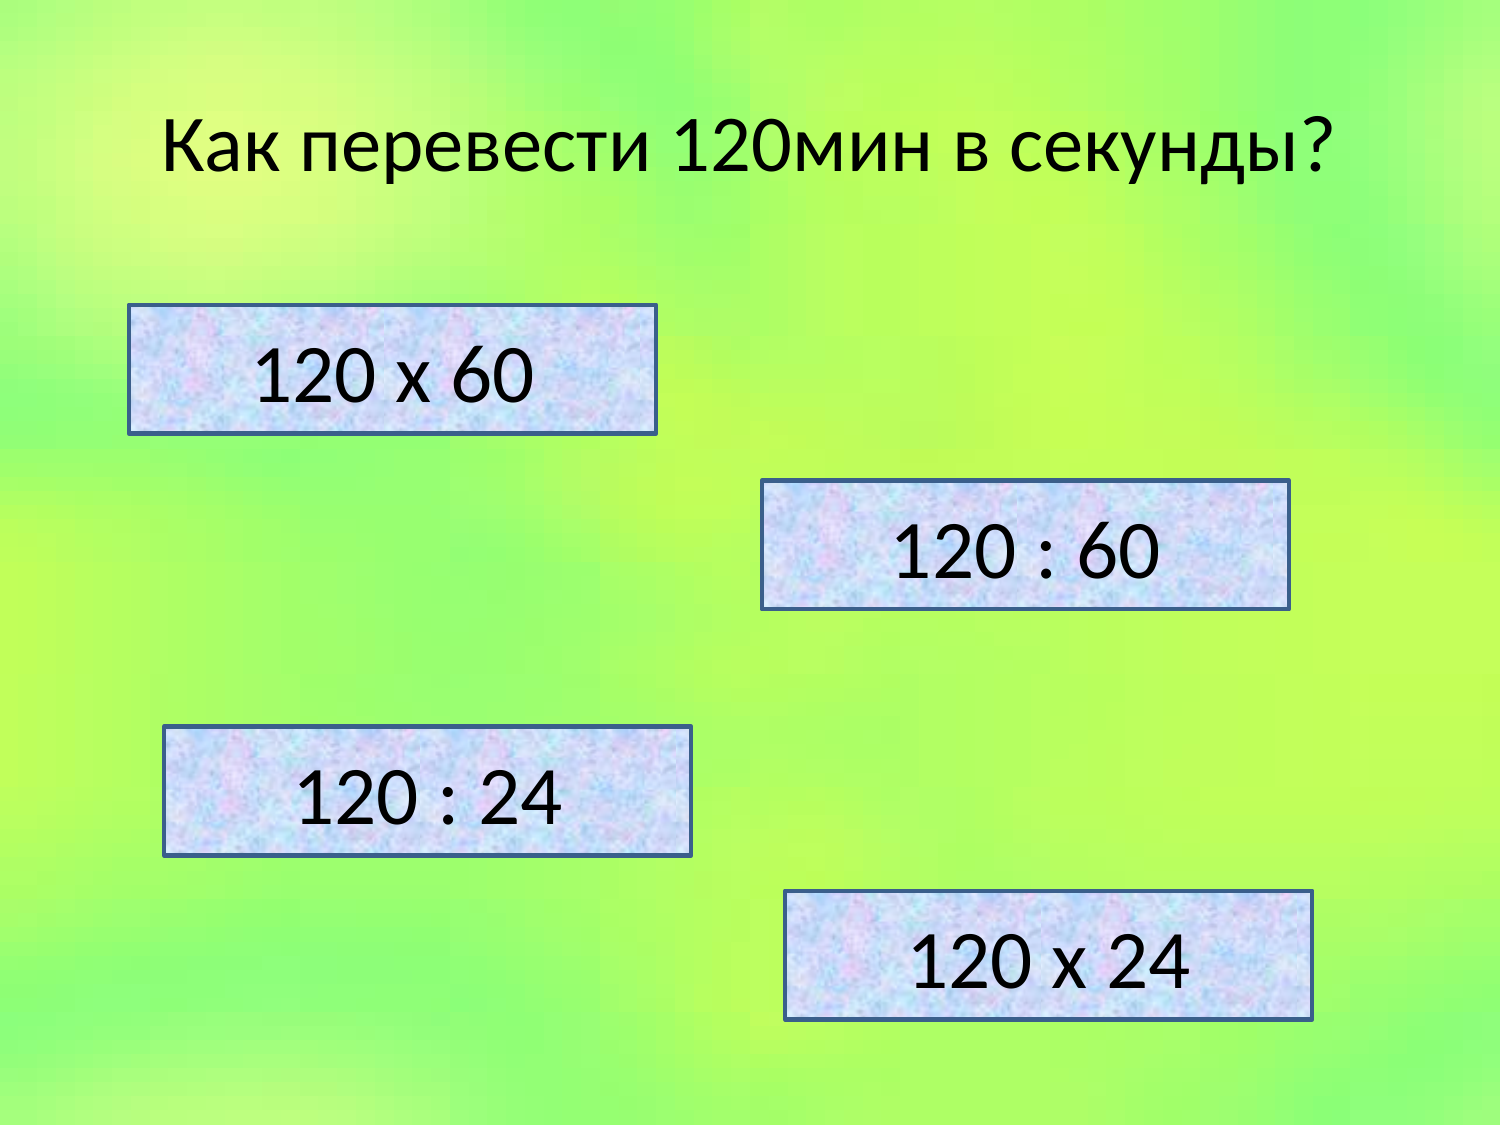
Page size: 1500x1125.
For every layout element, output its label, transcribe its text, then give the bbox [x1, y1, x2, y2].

text_box 120 : 60 [760, 478, 1291, 611]
title Как перевести 120мин в секунды? [75, 45, 1425, 233]
text_box 120 х 24 [783, 889, 1314, 1022]
picture [0, 0, 1500, 1125]
text_box 120 х 60 [127, 303, 658, 436]
text_box 120 : 24 [162, 724, 693, 858]
